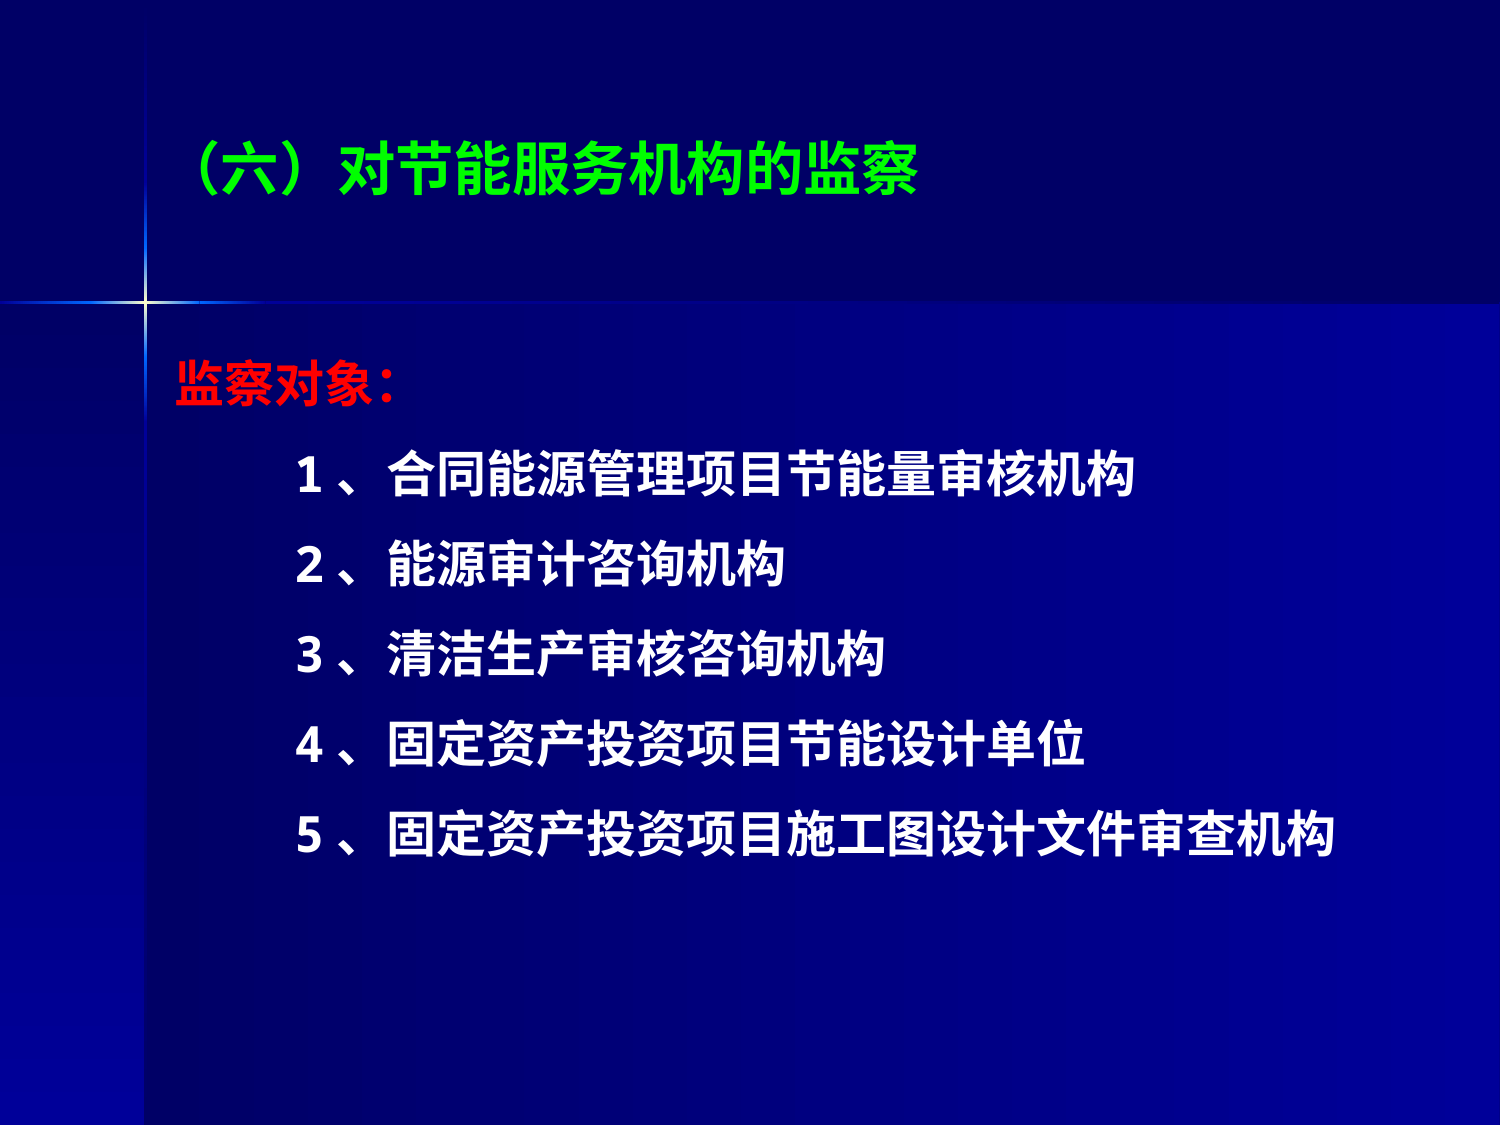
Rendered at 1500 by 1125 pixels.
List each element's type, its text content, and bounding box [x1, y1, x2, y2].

list 监察对象： 1、合同能源管理项目节能量审核机构 2、能源审计咨询机构 3、清洁生产审核咨询机构 4、固定资产投资项目节能设计单位 5、固定资产投资项目施工图设计文件审查机构 [159, 314, 1413, 1001]
title （六）对节能服务机构的监察 [147, 49, 1413, 286]
